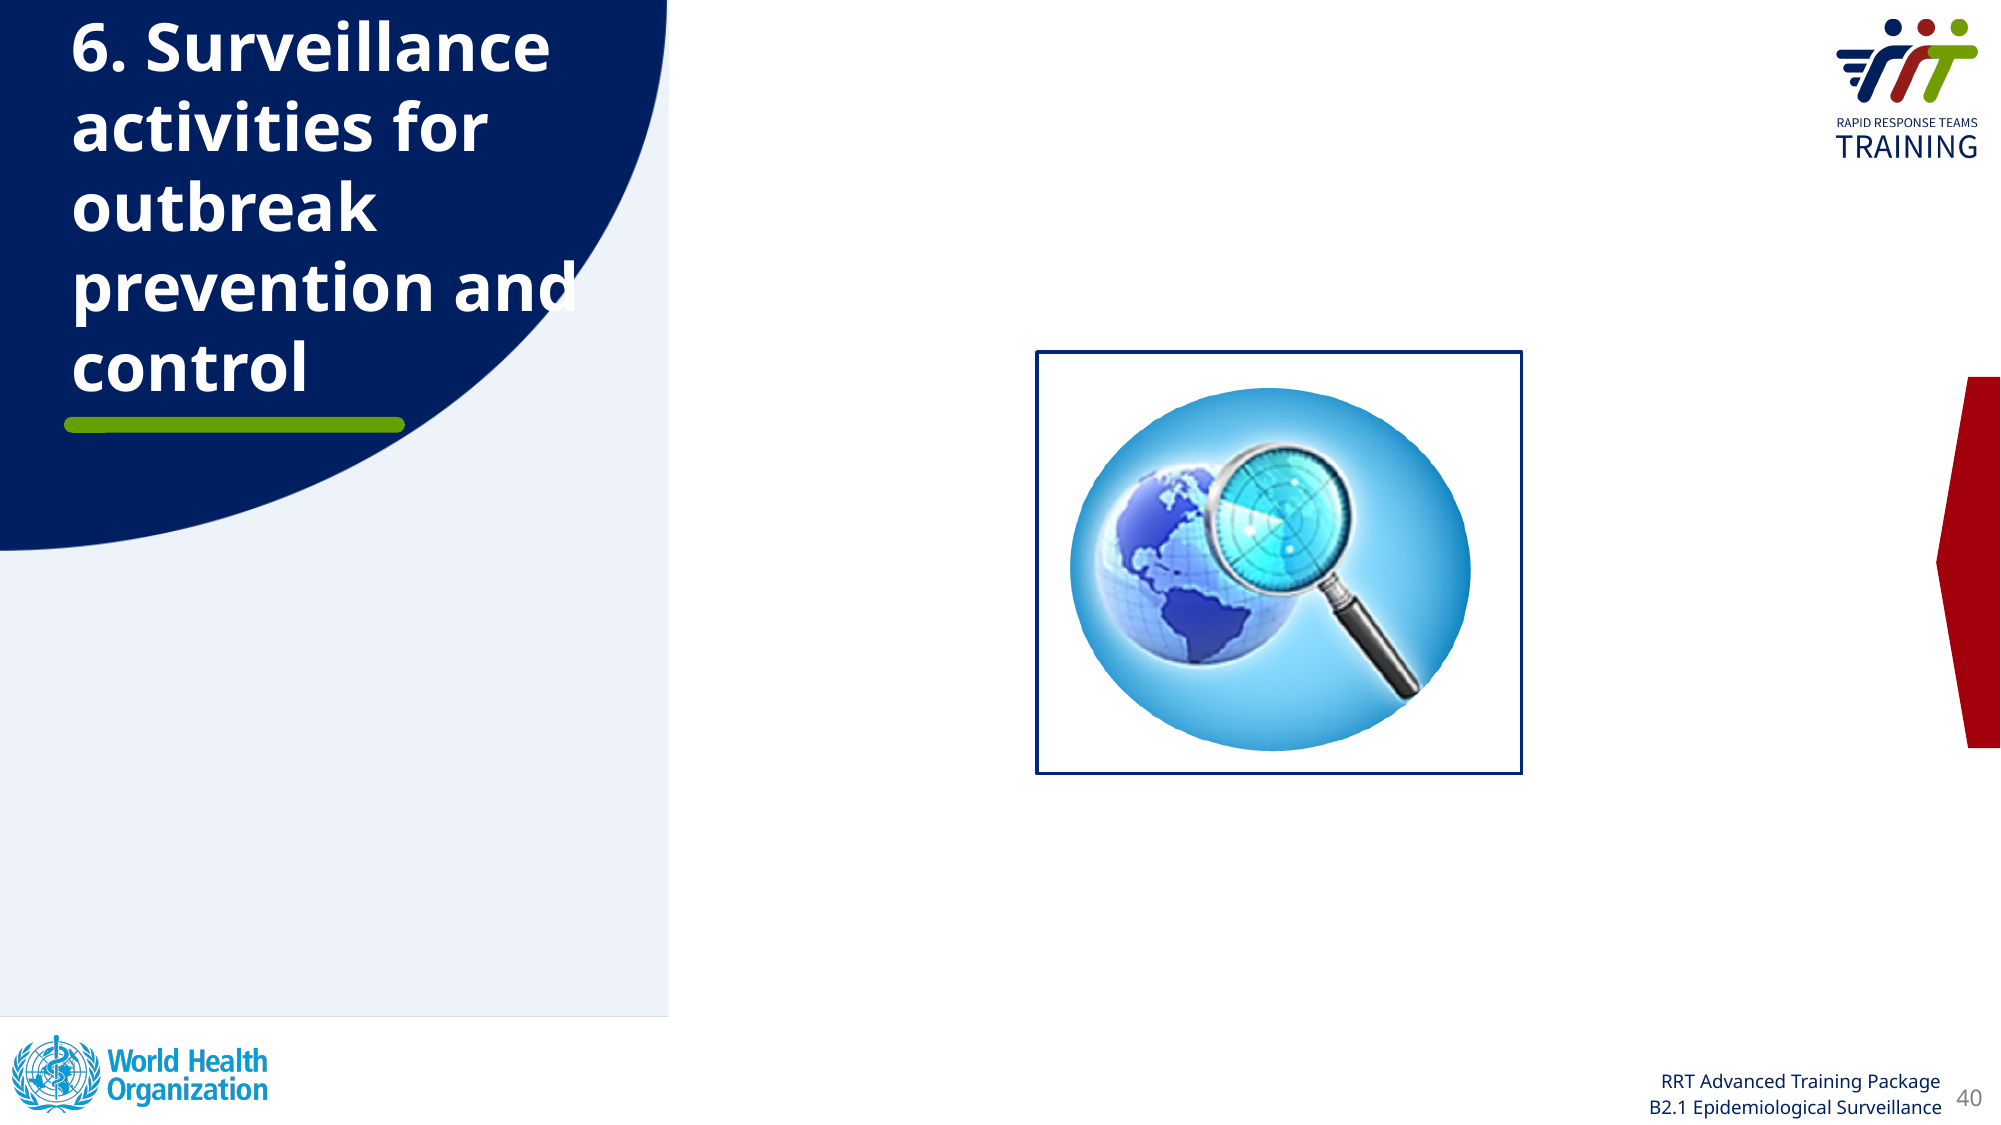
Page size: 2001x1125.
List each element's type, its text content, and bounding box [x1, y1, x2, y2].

picture [58, 1050, 64, 1058]
picture [0, 0, 669, 1018]
text_box [63, 416, 406, 433]
picture [12, 1083, 48, 1113]
picture [1035, 349, 1524, 776]
text_box 6. Surveillance activities for outbreak prevention and control [63, 0, 711, 413]
picture [1835, 19, 1978, 167]
picture [12, 1035, 267, 1113]
